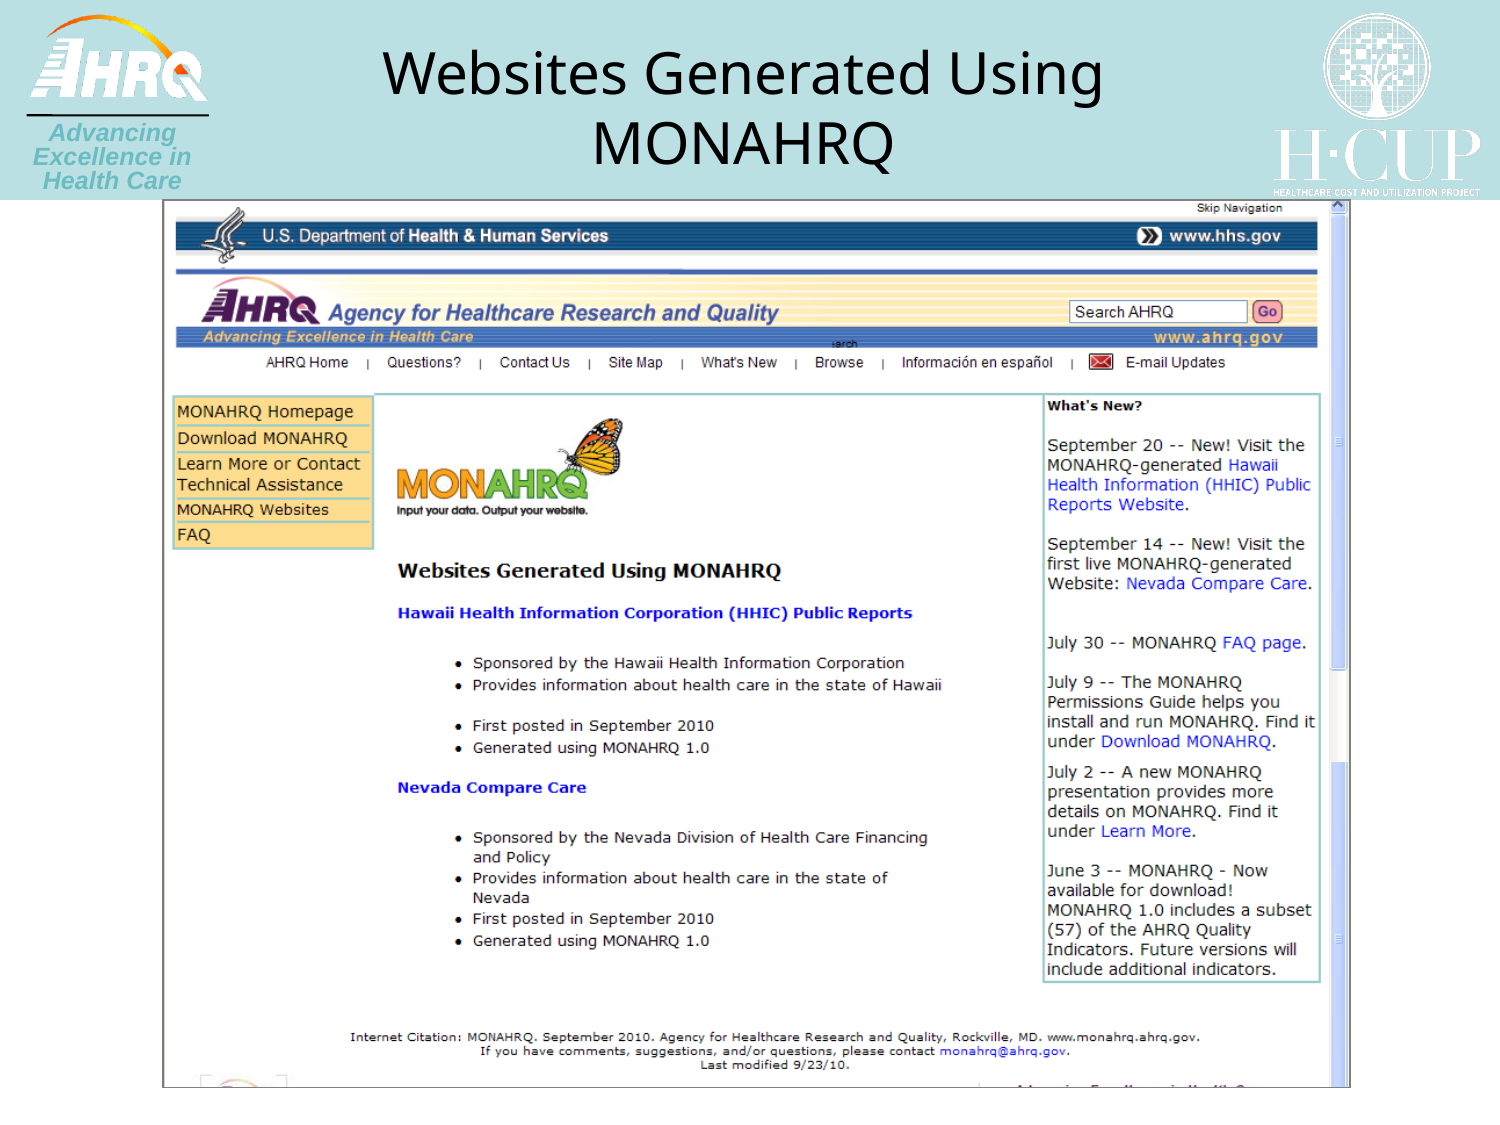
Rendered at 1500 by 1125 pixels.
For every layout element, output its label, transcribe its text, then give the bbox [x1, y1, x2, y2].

title Websites Generated Using MONAHRQ [249, 12, 1238, 198]
picture [1270, 10, 1483, 199]
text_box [162, 199, 1351, 1088]
picture [26, 12, 211, 104]
